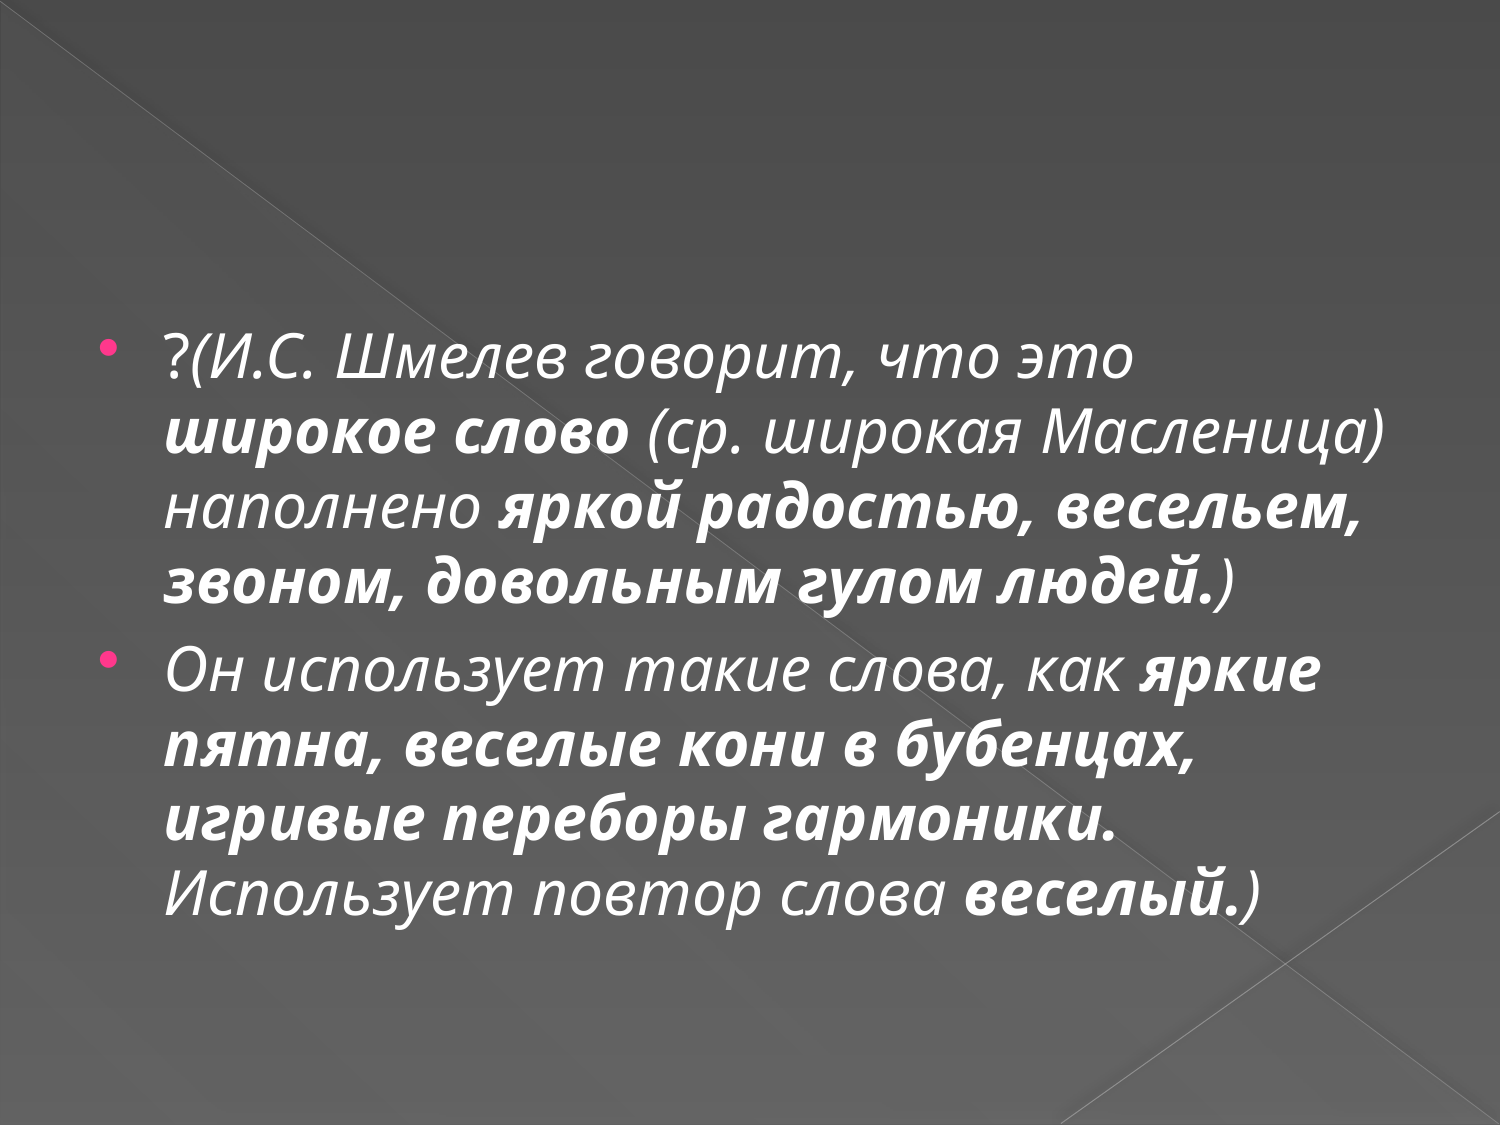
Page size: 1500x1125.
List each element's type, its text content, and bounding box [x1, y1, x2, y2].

list ?(И.С. Шмелев говорит, что это широкое слово (ср. широкая Масленица) наполнено яркой радостью, весельем, звоном, довольным гулом людей.) Он использует такие слова, как яркие пятна, веселые кони в бубенцах, игривые переборы гармоники. Использует повтор слова веселый.) [75, 308, 1425, 1059]
